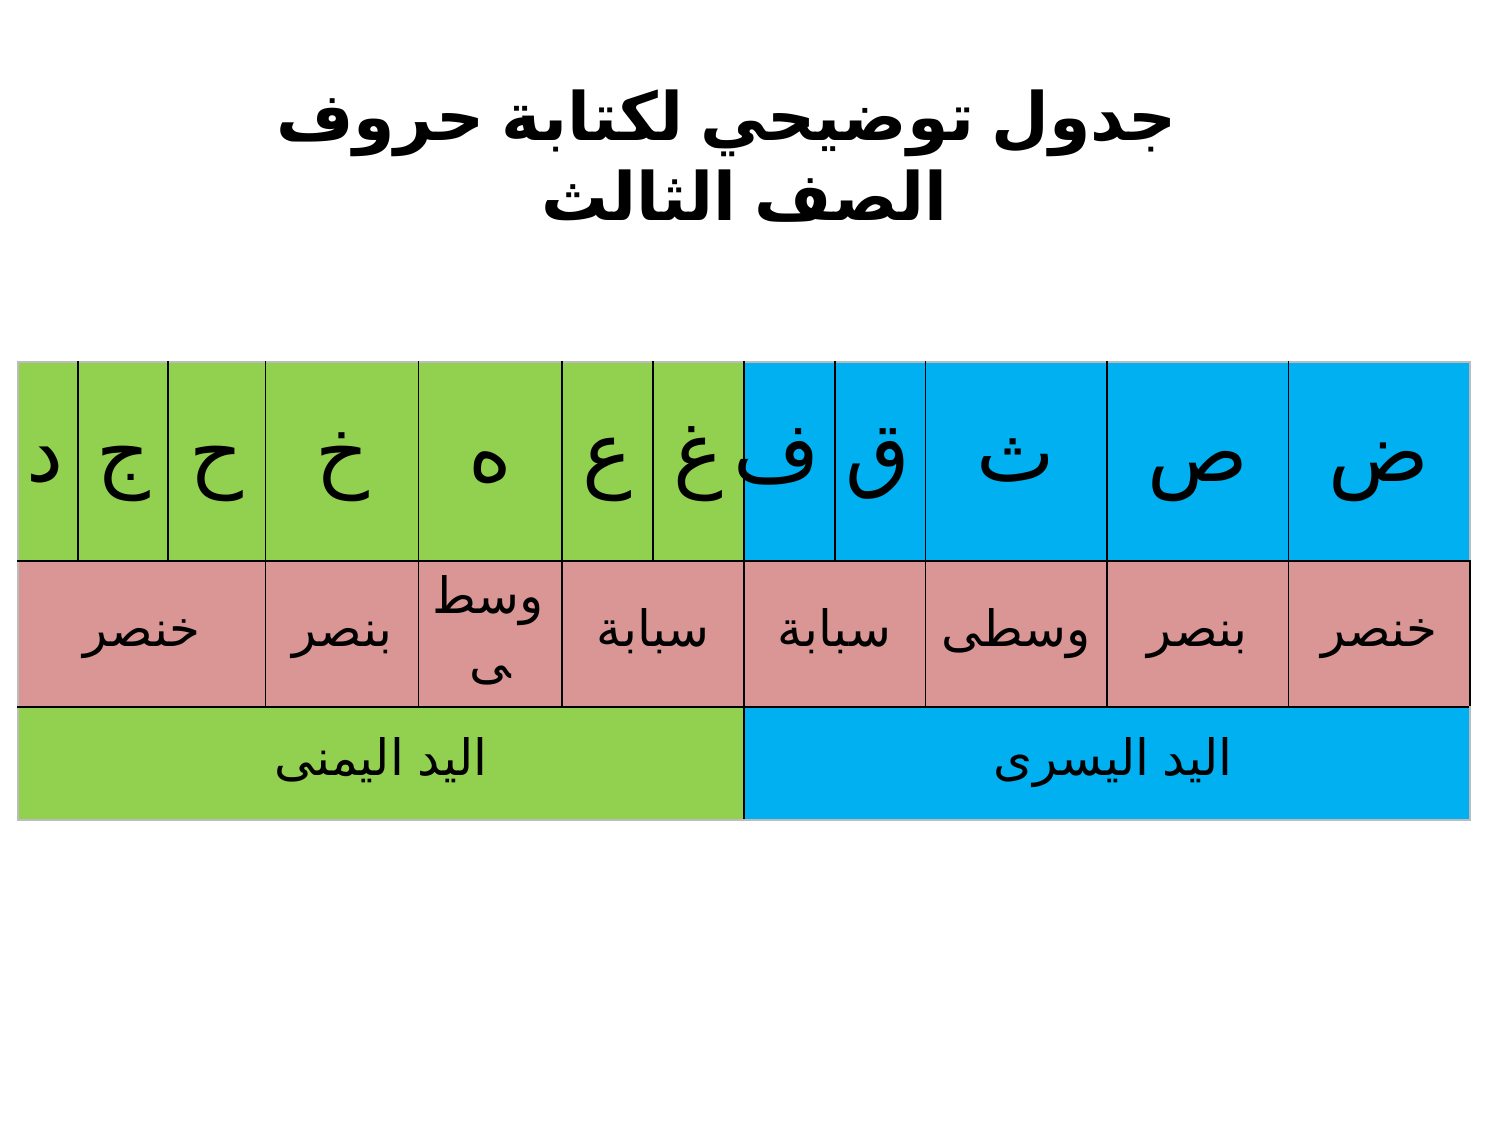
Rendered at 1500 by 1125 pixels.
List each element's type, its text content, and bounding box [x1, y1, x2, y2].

table_header ض [1289, 363, 1469, 560]
table_cell خنصر [1289, 562, 1469, 706]
table_header ح [169, 363, 265, 560]
table_cell وسطى [926, 562, 1106, 706]
table_cell اليد اليمنى [19, 708, 743, 819]
table_cell سبابة [745, 562, 925, 706]
text_box جدول توضيحي لكتابة حروف الصف الثالث [242, 66, 1212, 241]
table_cell اليد اليسرى [745, 708, 1469, 819]
table_header ف [745, 363, 834, 560]
table_header ج [79, 363, 167, 560]
table_header ه [419, 363, 561, 560]
table_header ث [926, 363, 1106, 560]
table_cell وسطى [419, 562, 561, 706]
table_header ق [836, 363, 925, 560]
table_cell سبابة [563, 562, 743, 706]
table_header د [19, 363, 77, 560]
table_header خ [266, 363, 418, 560]
table_cell بنصر [1108, 562, 1288, 706]
table_cell خنصر [19, 562, 265, 706]
table_header ع [563, 363, 652, 560]
table_header ص [1108, 363, 1288, 560]
table_cell بنصر [266, 562, 418, 706]
table_header غ [654, 363, 743, 560]
